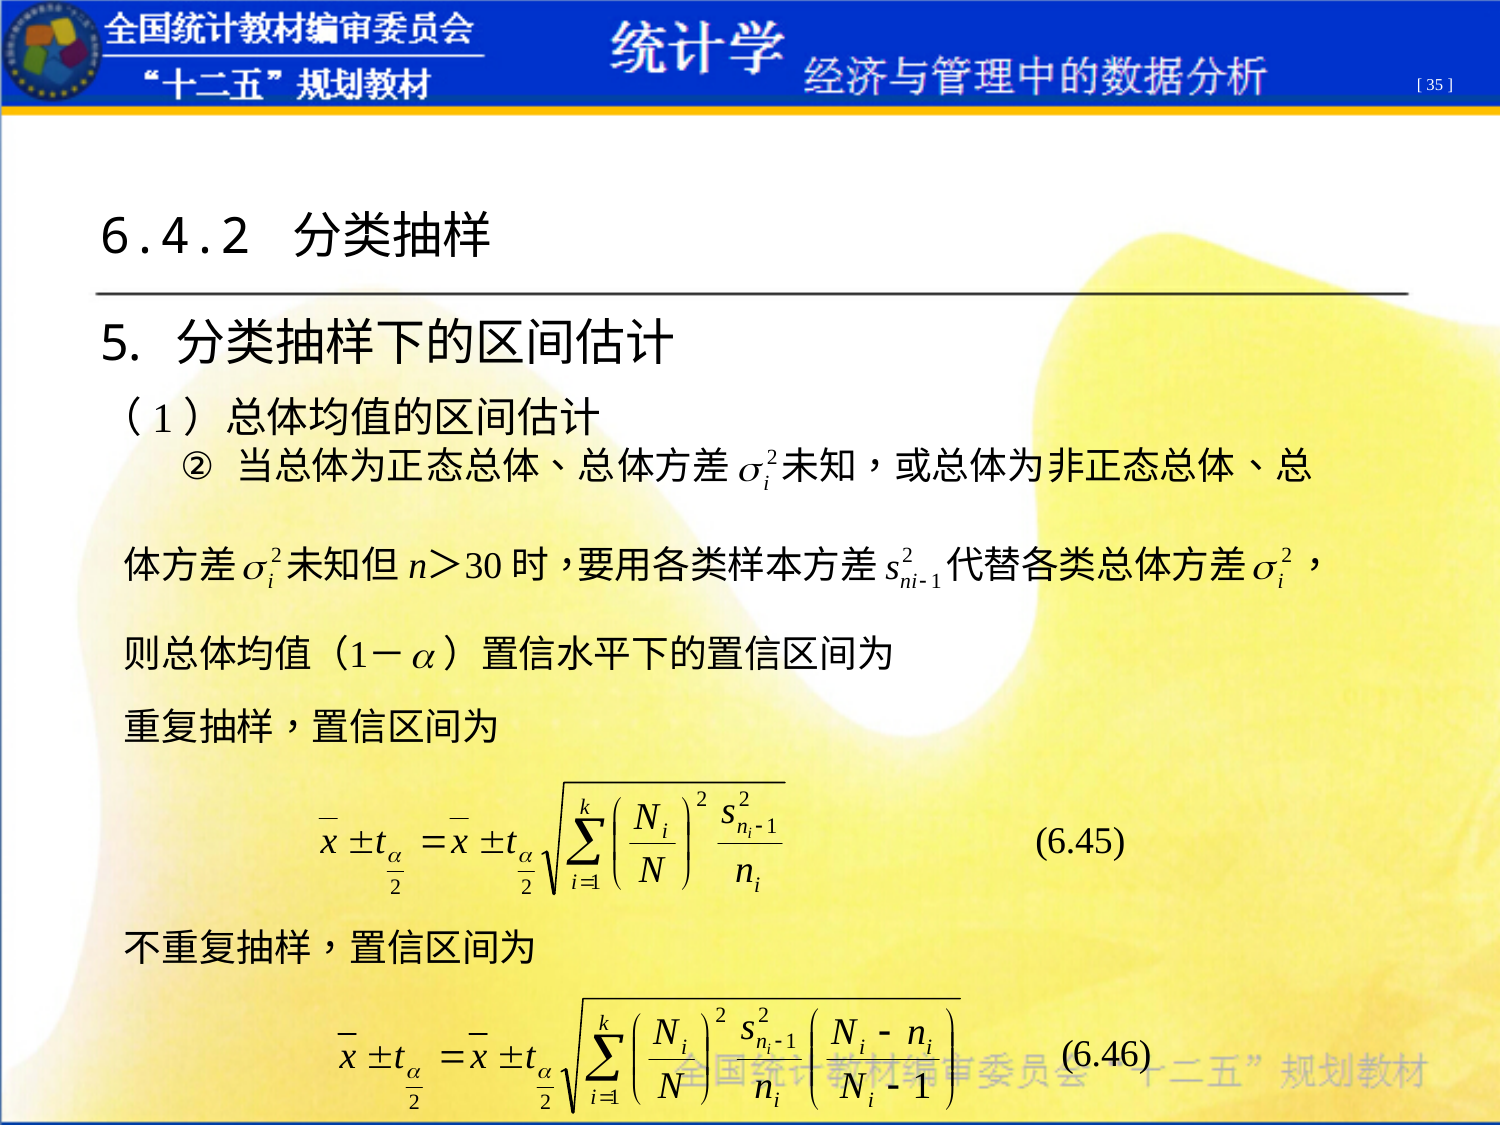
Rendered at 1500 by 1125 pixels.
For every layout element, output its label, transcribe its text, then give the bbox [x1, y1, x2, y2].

text_box [ 35 ] [1364, 66, 1468, 142]
picture [0, 1, 1500, 1125]
text_box 分类抽样下的区间估计 （1）总体均值的区间估计 [85, 302, 1447, 661]
text_box 6.4.2 分类抽样 [85, 196, 1468, 271]
